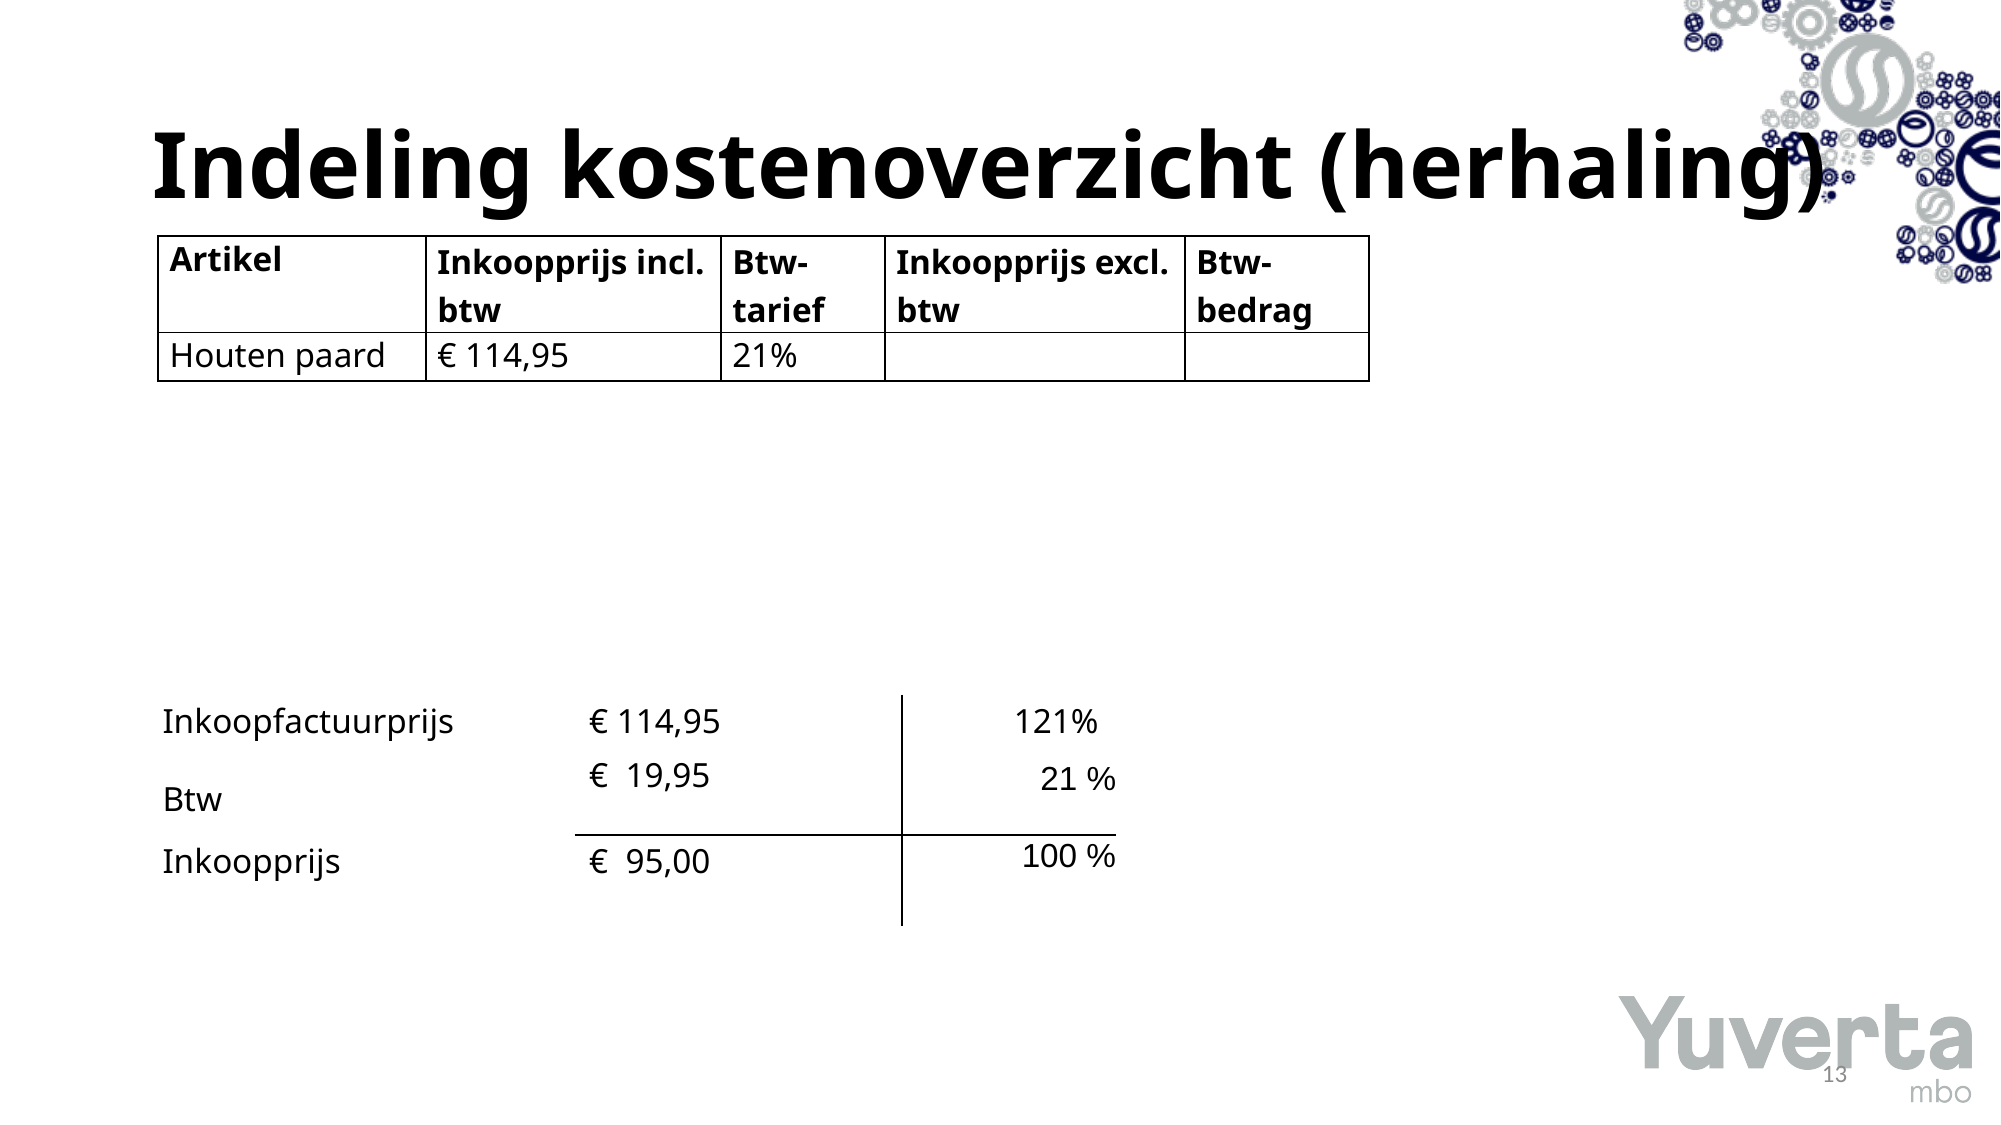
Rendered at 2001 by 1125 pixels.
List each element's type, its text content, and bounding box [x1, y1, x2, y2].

table_header Inkoopprijs incl. btw [427, 237, 720, 332]
table_cell [886, 333, 1184, 380]
picture [0, 0, 2000, 1125]
table_cell € 95,00 [575, 836, 901, 926]
table_header Inkoopfactuurprijs [158, 695, 575, 773]
table_cell 21% [722, 333, 884, 380]
table_cell Houten paard [159, 333, 425, 380]
table_header Btw-tarief [722, 237, 884, 332]
table_header 121% [903, 695, 1116, 773]
table_cell Inkoopprijs [158, 835, 575, 926]
title Indeling kostenoverzicht (herhaling) [137, 59, 1863, 278]
list [137, 299, 1863, 1014]
table_cell 21 % [903, 773, 1116, 834]
table_cell € 114,95 [427, 333, 720, 380]
table_cell Btw [158, 773, 575, 835]
table_header Inkoopprijs excl. btw [886, 237, 1184, 332]
table_header Btw-bedrag [1186, 237, 1368, 332]
table_header Artikel [159, 237, 425, 332]
table_cell € 19,95 [575, 773, 901, 834]
slide_number 13 [1412, 1042, 1863, 1103]
table_cell [1186, 333, 1368, 380]
table_header € 114,95 [575, 695, 901, 773]
table_cell 100 % [903, 836, 1116, 926]
